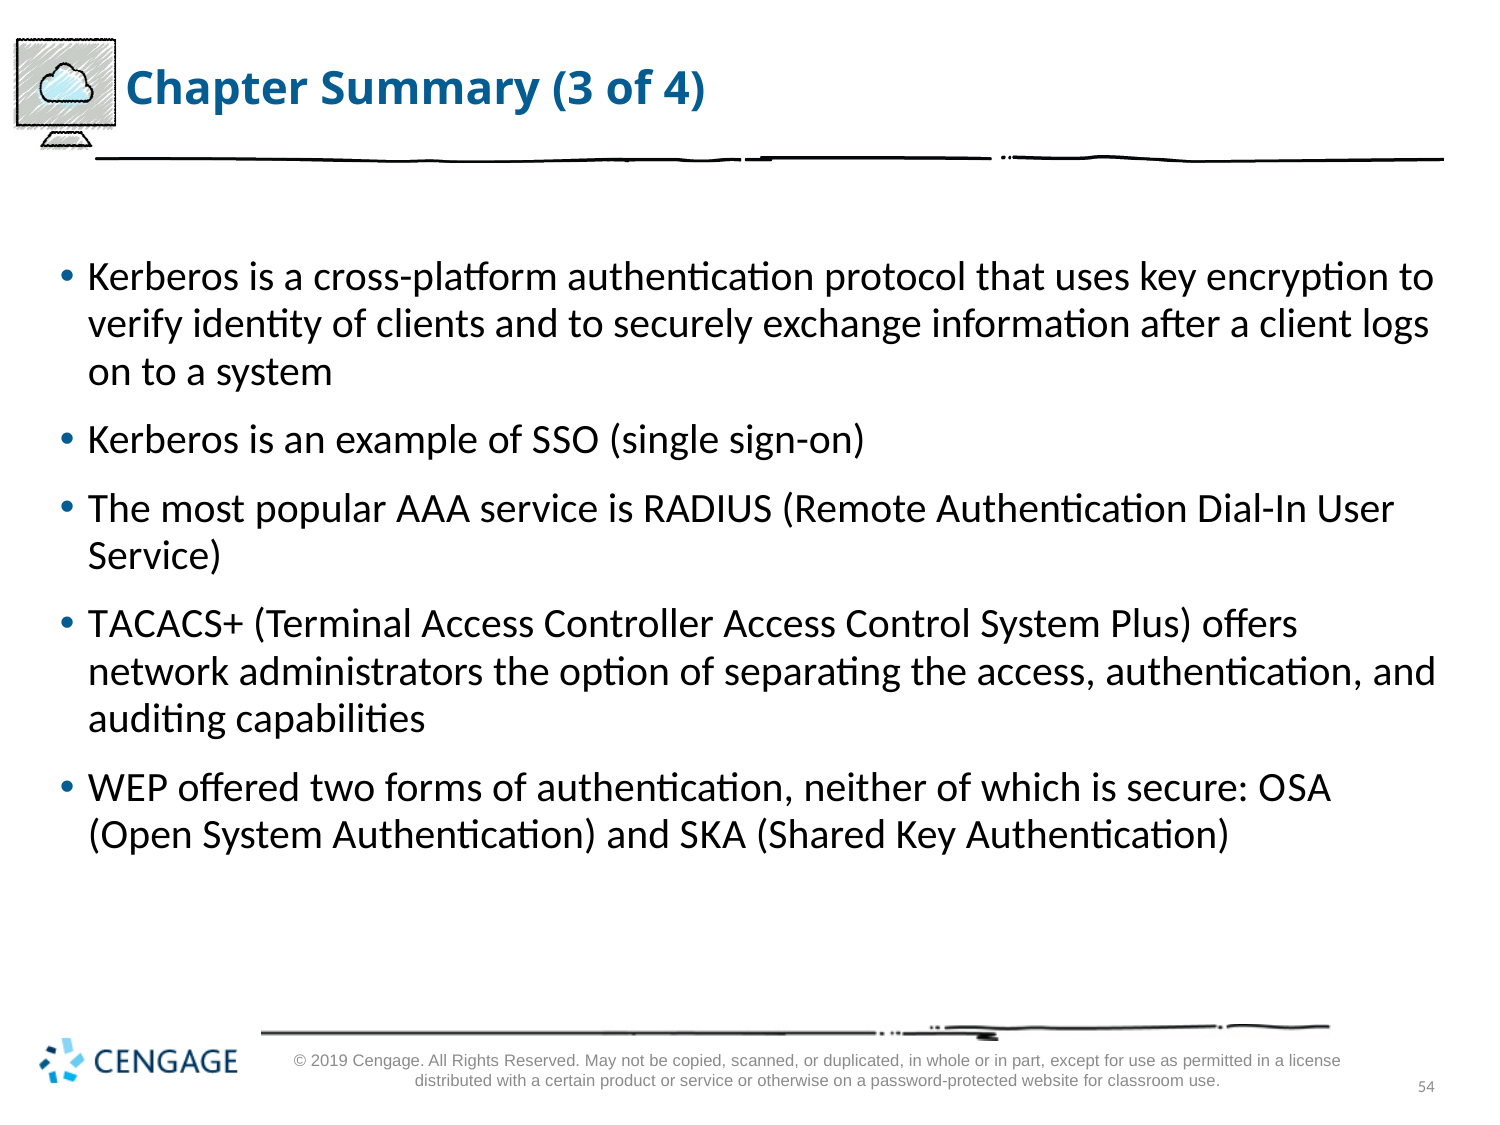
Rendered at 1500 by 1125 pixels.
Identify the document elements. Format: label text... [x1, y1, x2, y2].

picture [261, 1024, 1331, 1041]
title Chapter Summary (3 of 4) [125, 66, 1442, 116]
picture [13, 36, 117, 151]
picture [95, 155, 1444, 163]
picture [19, 1024, 250, 1096]
footer © 2019 Cengage. All Rights Reserved. May not be copied, scanned, or duplicated, in whole or in part, except for use as permitted in a license distributed with a certain product or service or otherwise on a password-protected website for classroom use. [262, 1050, 1375, 1091]
list Kerberos is a cross-platform authentication protocol that uses key encryption to verify identity of clients and to securely exchange information after a client logs on to a system Kerberos is an example of S S O (single sign-on) The most popular A A A service is RADIUS (Remote Authentication Dial-In User Service) T A C A C S+ (Terminal Access Controller Access Control System Plus) offers network administrators the option of separating the access, authentication, and auditing capabilities W E P offered two forms of authentication, neither of which is secure: O S A (Open System Authentication) and S K A (Shared Key Authentication) [59, 252, 1441, 881]
